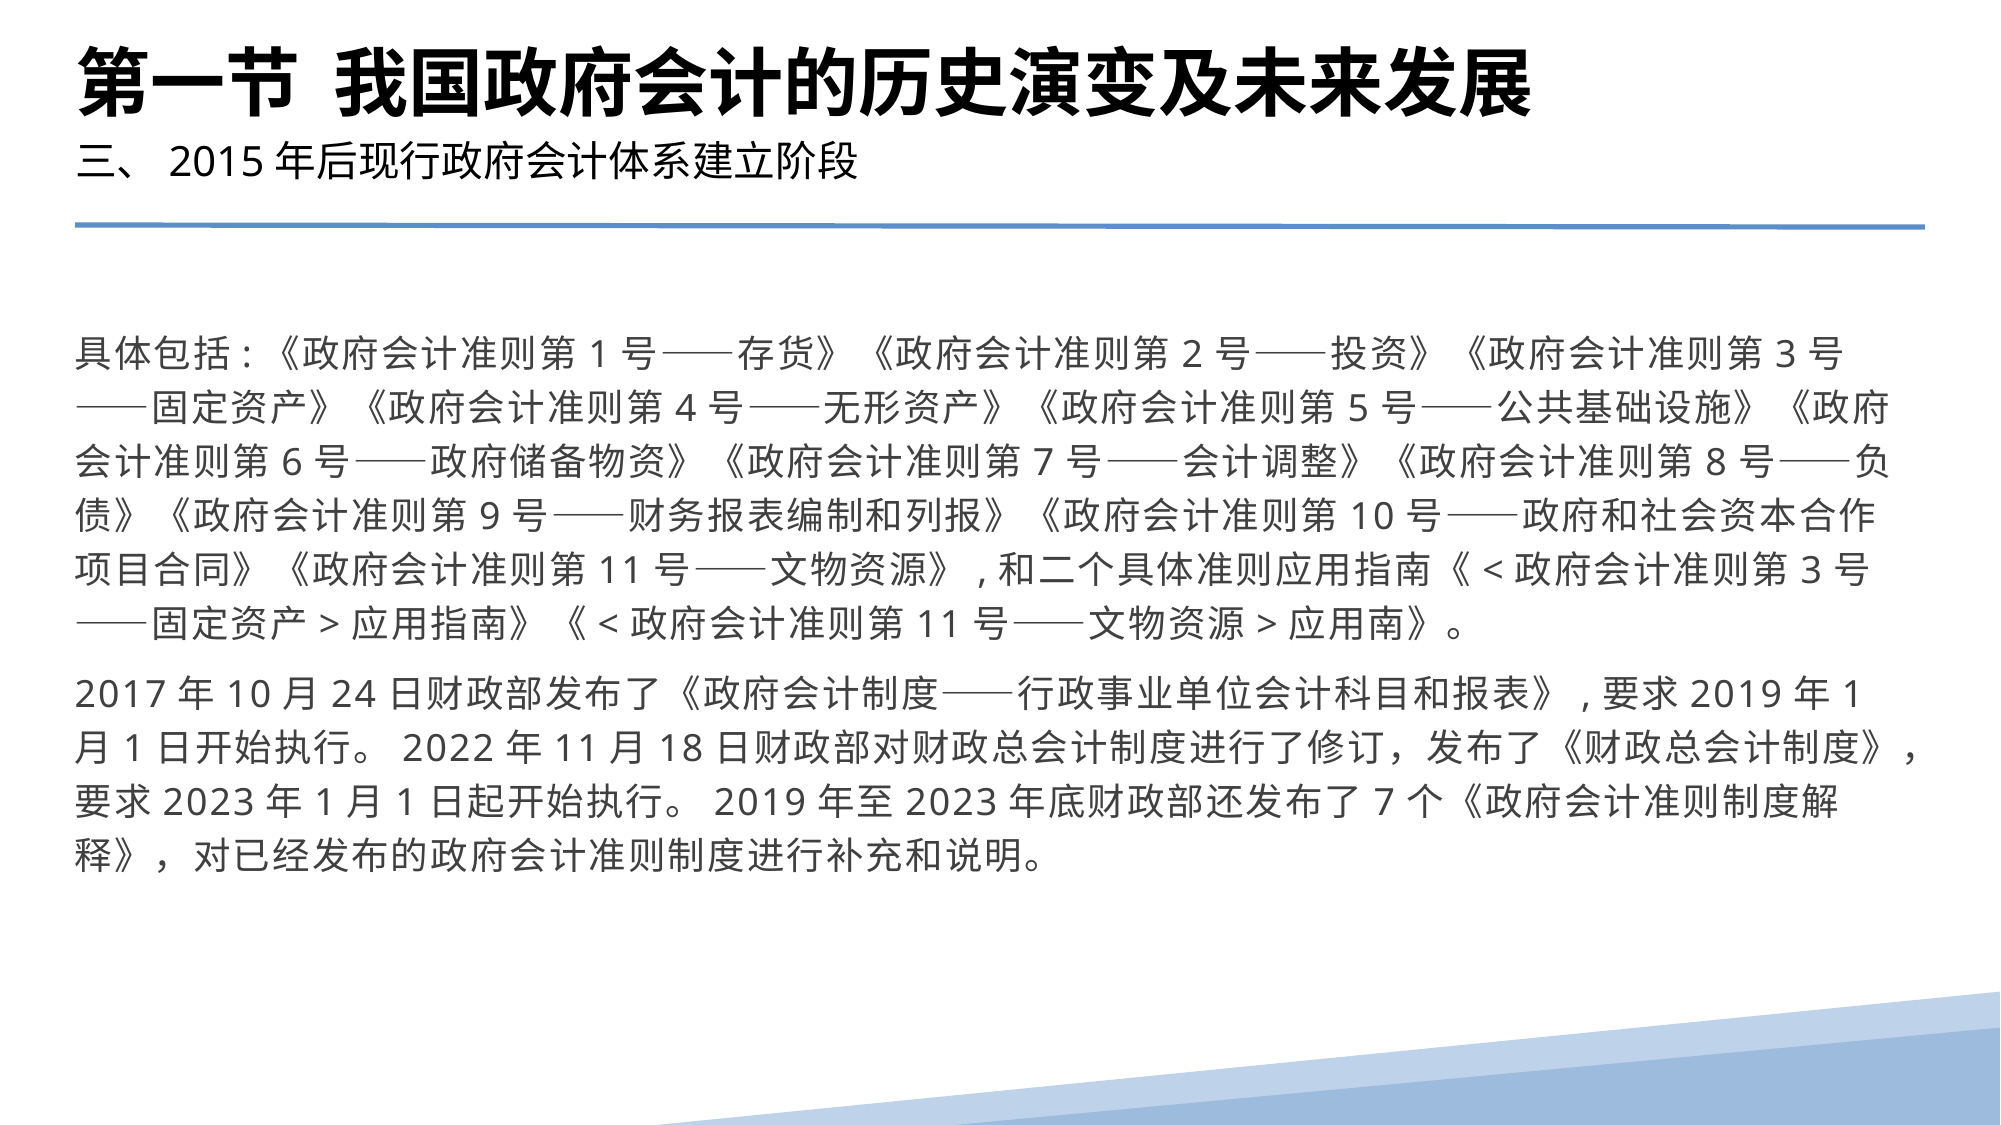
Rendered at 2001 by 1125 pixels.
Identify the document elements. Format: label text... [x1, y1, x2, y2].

text_box 具体包括:《政府会计准则第1号——存货》《政府会计准则第2号——投资》《政府会计准则第3号——固定资产》《政府会计准则第4号——无形资产》《政府会计准则第5号——公共基础设施》《政府会计准则第6号——政府储备物资》《政府会计准则第7号——会计调整》《政府会计准则第8号——负债》《政府会计准则第9号——财务报表编制和列报》《政府会计准则第10号——政府和社会资本合作项目合同》《政府会计准则第11号——文物资源》,和二个具体准则应用指南《<政府会计准则第3号——固定资产>应用指南》《<政府会计准则第11号——文物资源>应用南》。 2017年10月24日财政部发布了《政府会计制度——行政事业单位会计科目和报表》,要求2019年1月1日开始执行。2022年11月18日财政部对财政总会计制度进行了修订，发布了《财政总会计制度》，要求2023年1月1日起开始执行。2019年至2023年底财政部还发布了7个《政府会计准则制度解释》，对已经发布的政府会计准则制度进行补充和说明。 [64, 252, 1915, 946]
text_box 第一节 我国政府会计的历史演变及未来发展 [75, 24, 1925, 124]
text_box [656, 991, 2000, 1125]
text_box 三、2015年后现行政府会计体系建立阶段 [75, 124, 1925, 200]
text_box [74, 224, 1925, 228]
